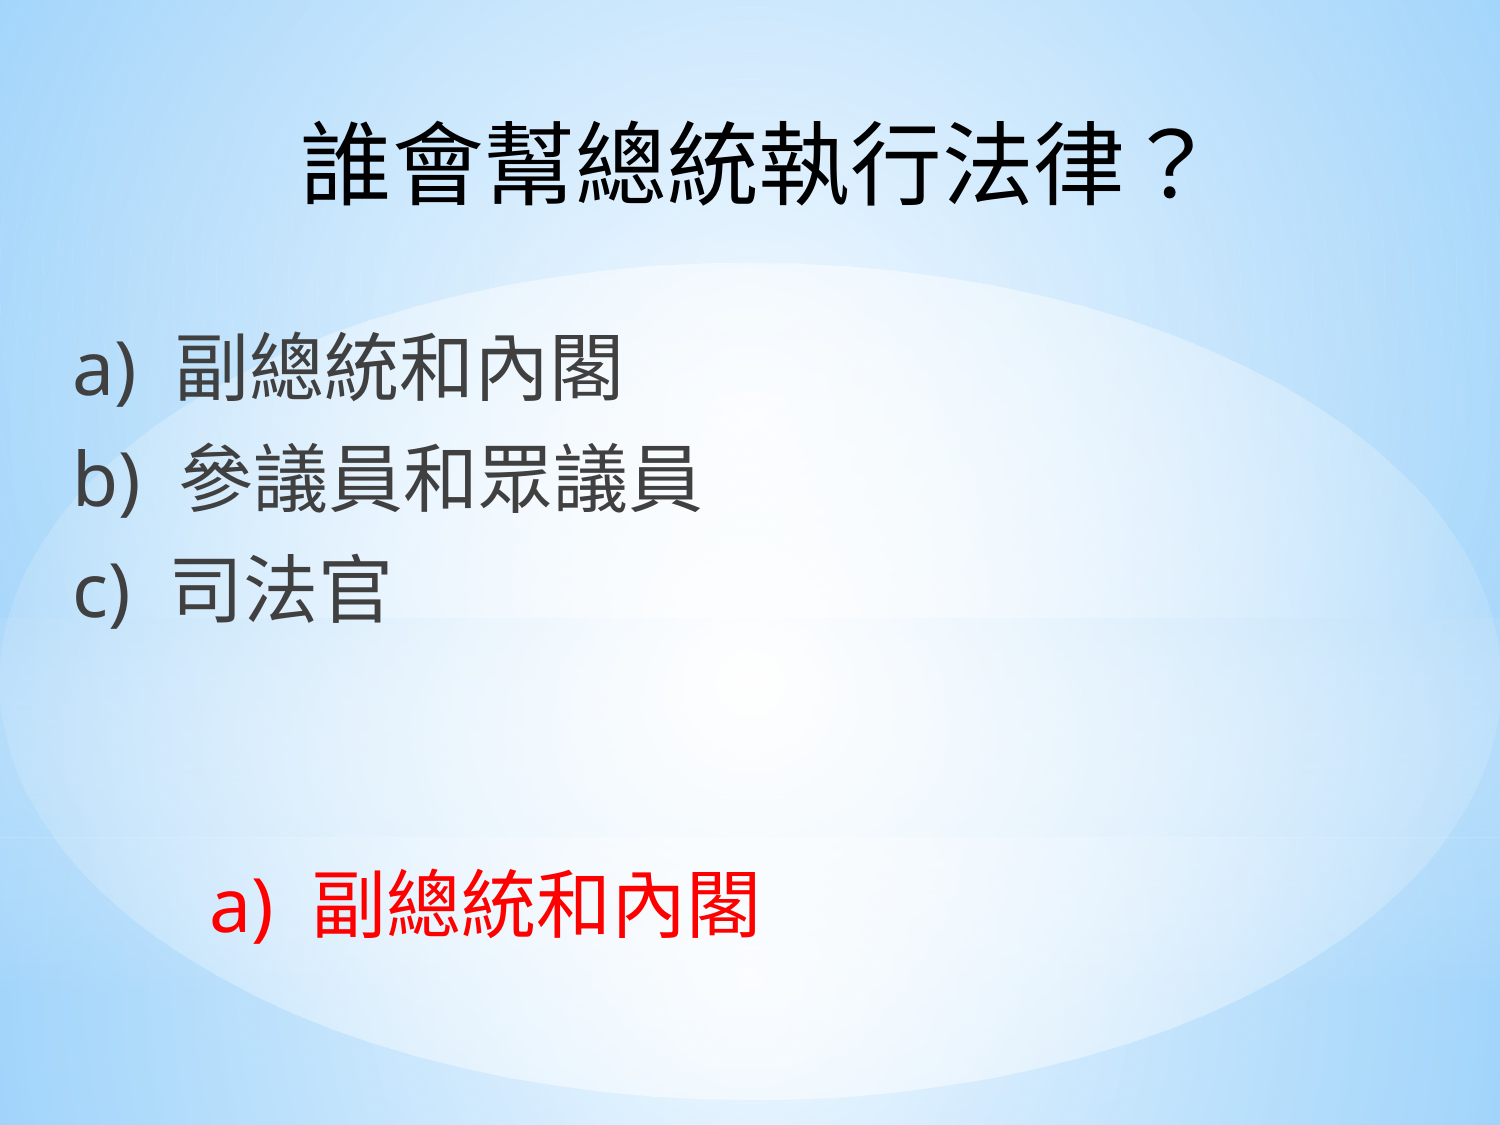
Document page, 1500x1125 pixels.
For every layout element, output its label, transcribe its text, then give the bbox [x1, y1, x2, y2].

text_box 誰會幫總統執行法律？ [285, 99, 1233, 225]
list a) 副總統和內閣 b) 參議員和眾議員 c) 司法官 [50, 312, 1100, 750]
text_box a) 副總統和內閣 [194, 849, 777, 1015]
